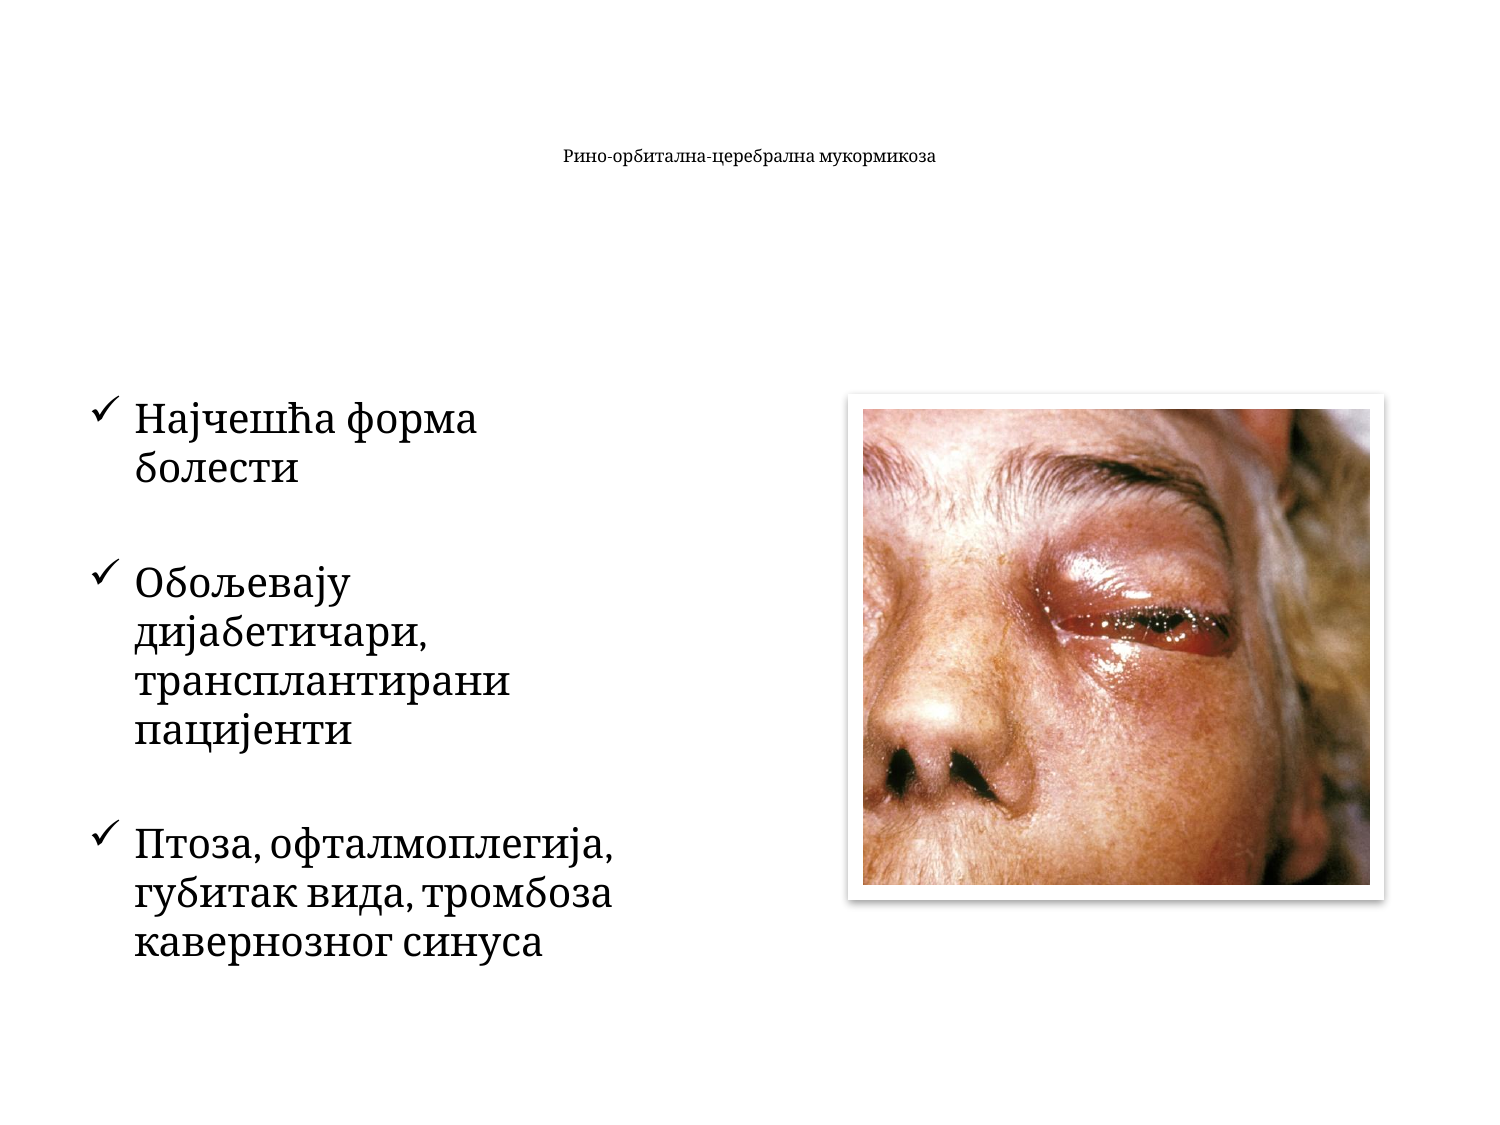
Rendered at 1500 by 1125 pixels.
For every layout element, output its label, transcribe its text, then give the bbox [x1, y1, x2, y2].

title Рино-орбитална-церебрална мукормикоза [75, 137, 1425, 203]
list Најчешћа форма болести Обољевају дијабетичари, трансплантирани пацијенти Птоза, офталмоплегија, губитак вида, тромбоза кавернозног синуса [0, 385, 632, 1005]
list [862, 408, 1371, 886]
